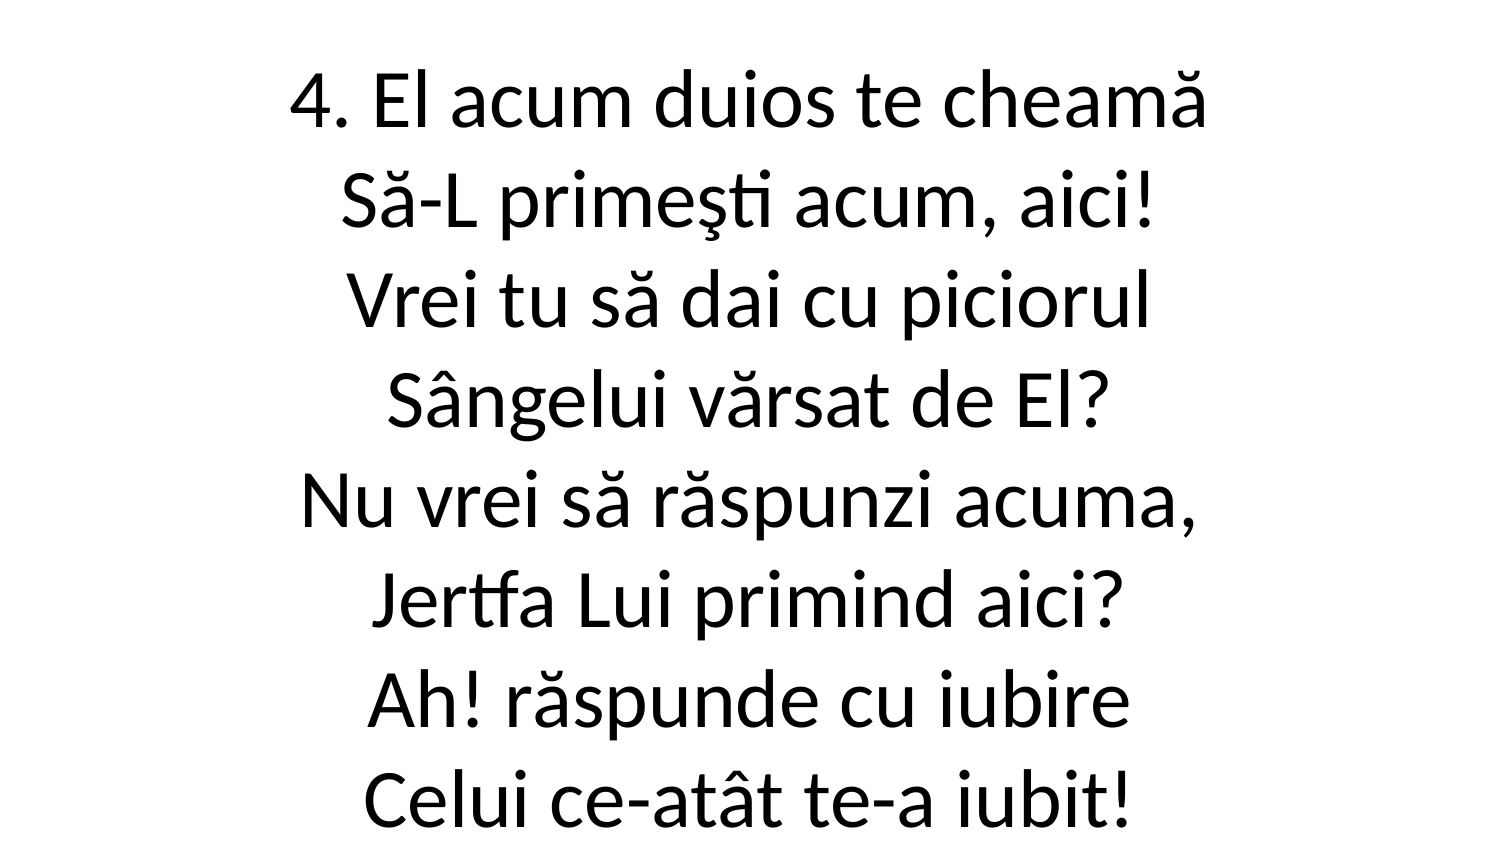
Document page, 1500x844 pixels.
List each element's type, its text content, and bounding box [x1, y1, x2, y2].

text_box 4. El acum duios te cheamă Să-L primeşti acum, aici! Vrei tu să dai cu piciorul Sângelui vărsat de El? Nu vrei să răspunzi acuma, Jertfa Lui primind aici? Ah! răspunde cu iubire Celui ce-atât te-a iubit! [274, 0, 1226, 844]
